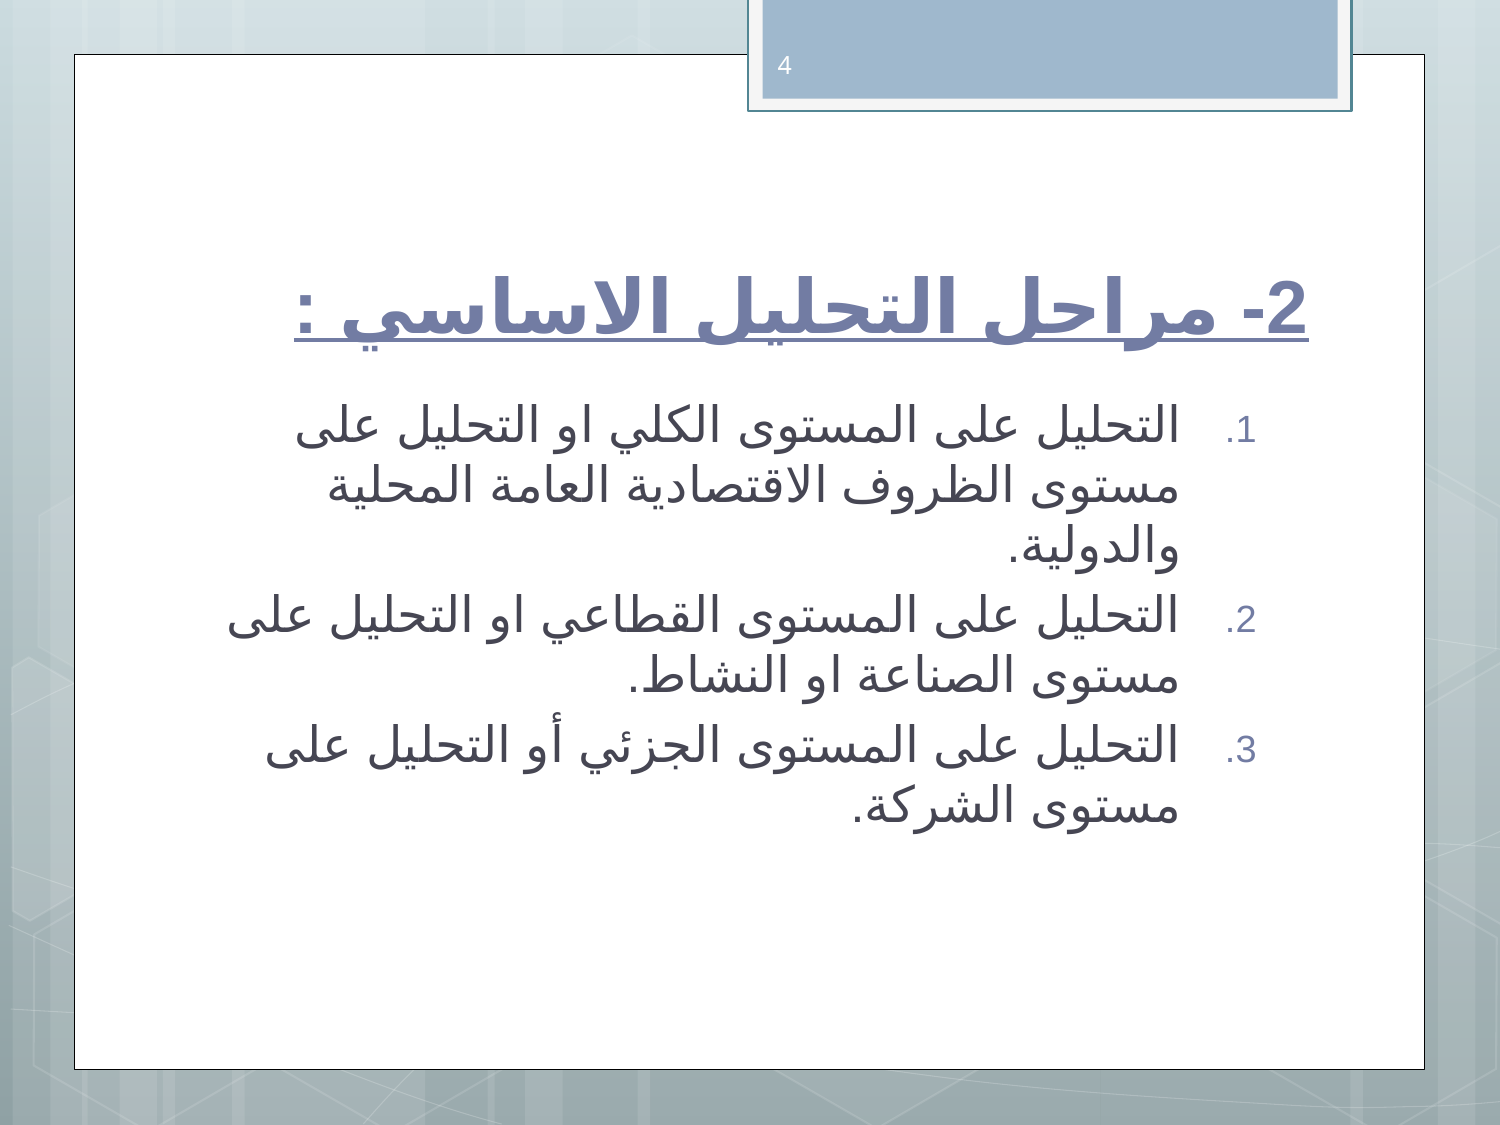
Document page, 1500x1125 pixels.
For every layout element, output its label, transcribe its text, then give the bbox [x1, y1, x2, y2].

list التحليل على المستوى الكلي او التحليل على مستوى الظروف الاقتصادية العامة المحلية والدولية. التحليل على المستوى القطاعي او التحليل على مستوى الصناعة او النشاط. التحليل على المستوى الجزئي أو التحليل على مستوى الشركة. [171, 385, 1283, 957]
slide_number 4 [762, 36, 982, 97]
title 2- مراحل التحليل الاساسي : [171, 168, 1324, 357]
